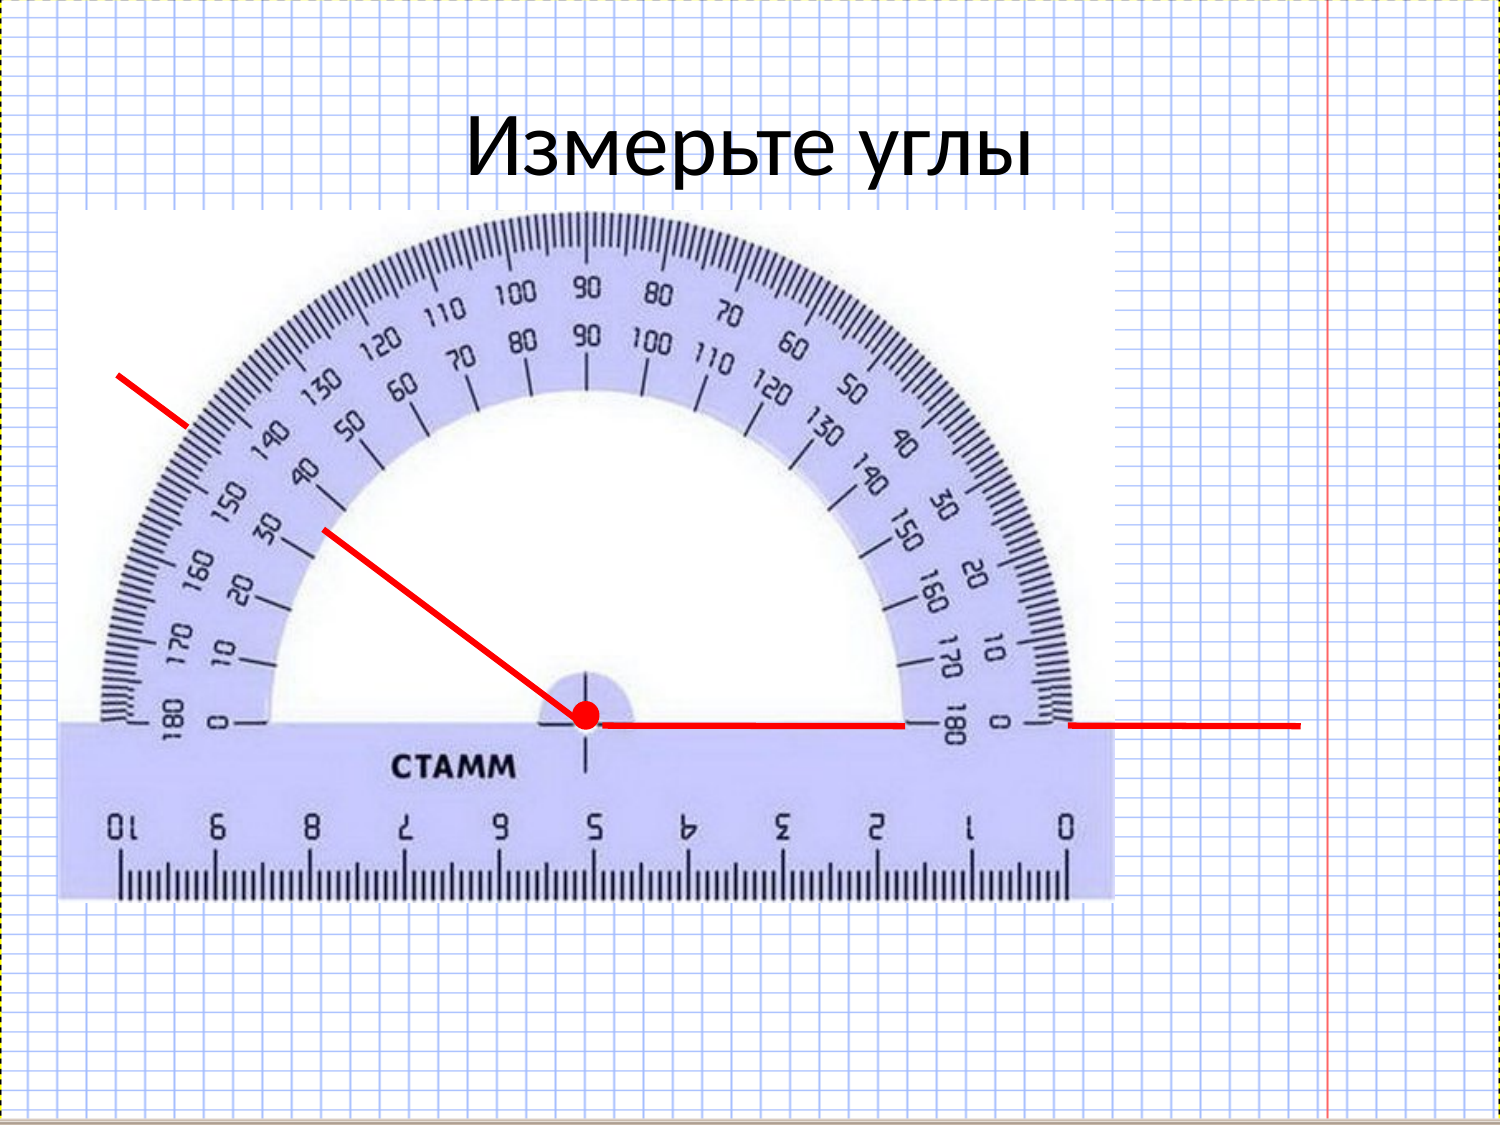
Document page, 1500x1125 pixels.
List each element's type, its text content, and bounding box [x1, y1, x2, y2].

picture [0, 0, 1500, 1125]
title Измерьте углы [75, 45, 1425, 233]
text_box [322, 529, 586, 728]
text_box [116, 374, 188, 428]
